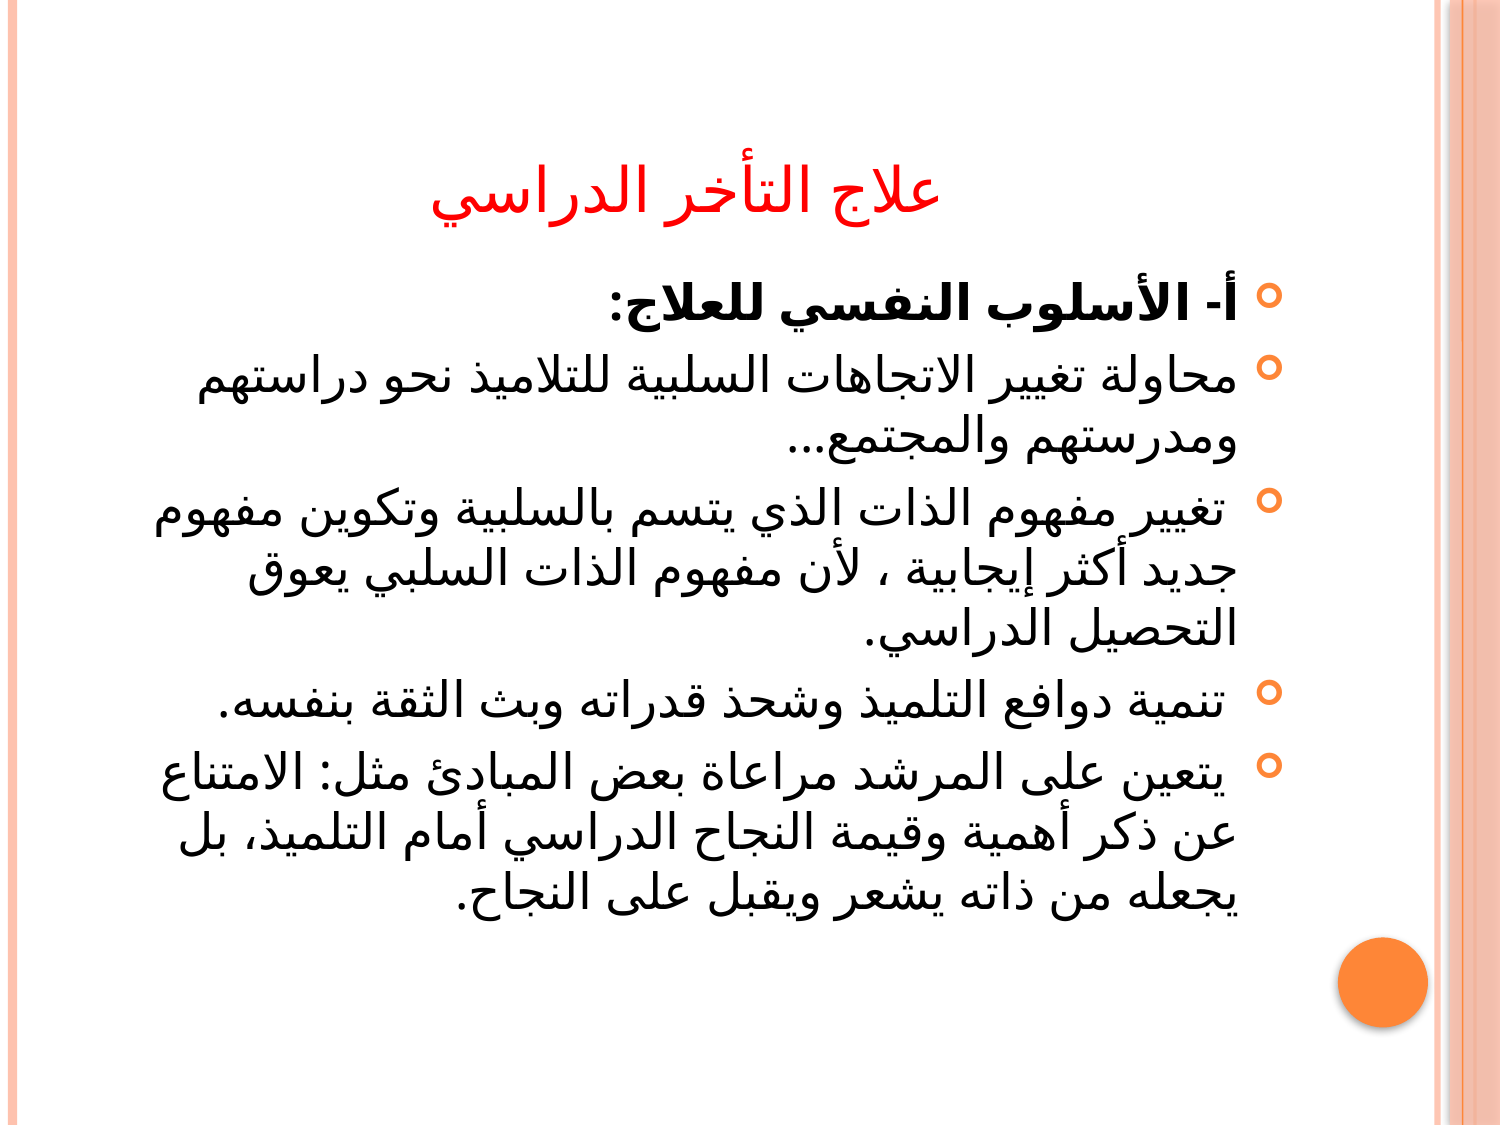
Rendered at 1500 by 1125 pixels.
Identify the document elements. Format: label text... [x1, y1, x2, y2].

list أ- الأسلوب النفسي للعلاج: محاولة تغيير الاتجاهات السلبية للتلاميذ نحو دراستهم ومدرستهم والمجتمع... تغيير مفهوم الذات الذي يتسم بالسلبية وتكوين مفهوم جديد أكثر إيجابية ، لأن مفهوم الذات السلبي يعوق التحصيل الدراسي. تنمية دوافع التلميذ وشحذ قدراته وبث الثقة بنفسه. يتعين على المرشد مراعاة بعض المبادئ مثل: الامتناع عن ذكر أهمية وقيمة النجاح الدراسي أمام التلميذ، بل يجعله من ذاته يشعر ويقبل على النجاح. [75, 262, 1300, 1062]
title علاج التأخر الدراسي [75, 45, 1300, 233]
